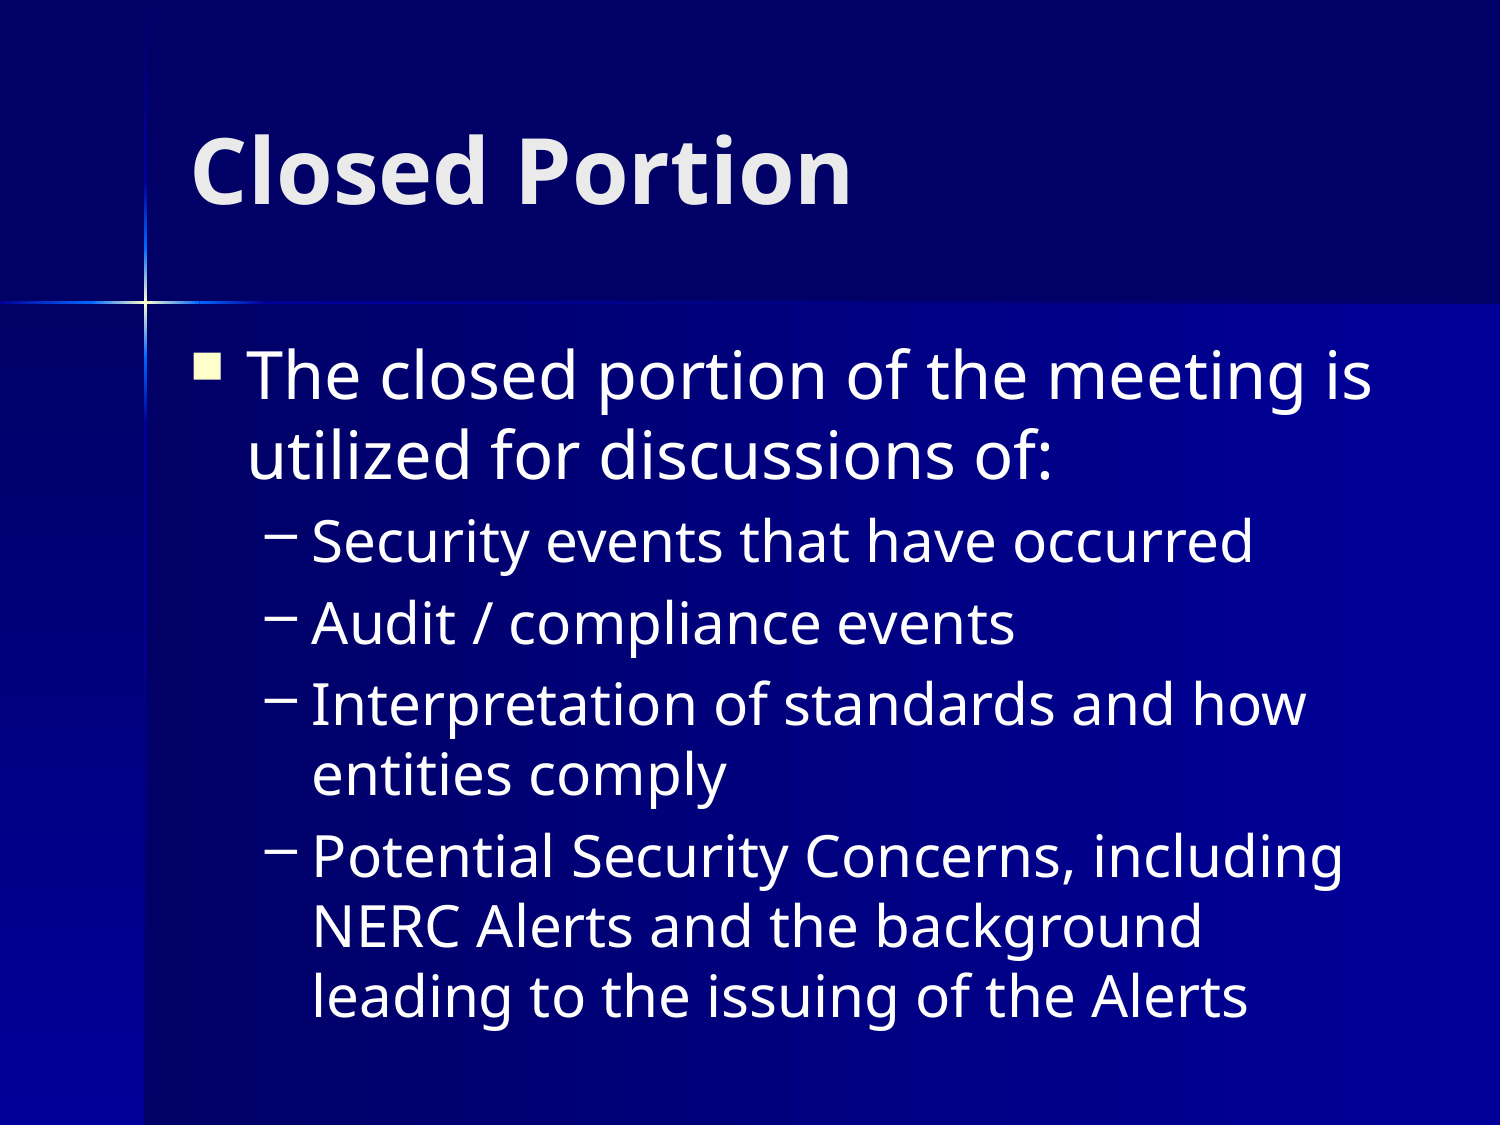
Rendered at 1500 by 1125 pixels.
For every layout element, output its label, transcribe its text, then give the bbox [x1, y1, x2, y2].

list The closed portion of the meeting is utilized for discussions of: Security events that have occurred Audit / compliance events Interpretation of standards and how entities comply Potential Security Concerns, including NERC Alerts and the background leading to the issuing of the Alerts [174, 324, 1413, 1000]
title Closed Portion [174, 50, 1413, 285]
